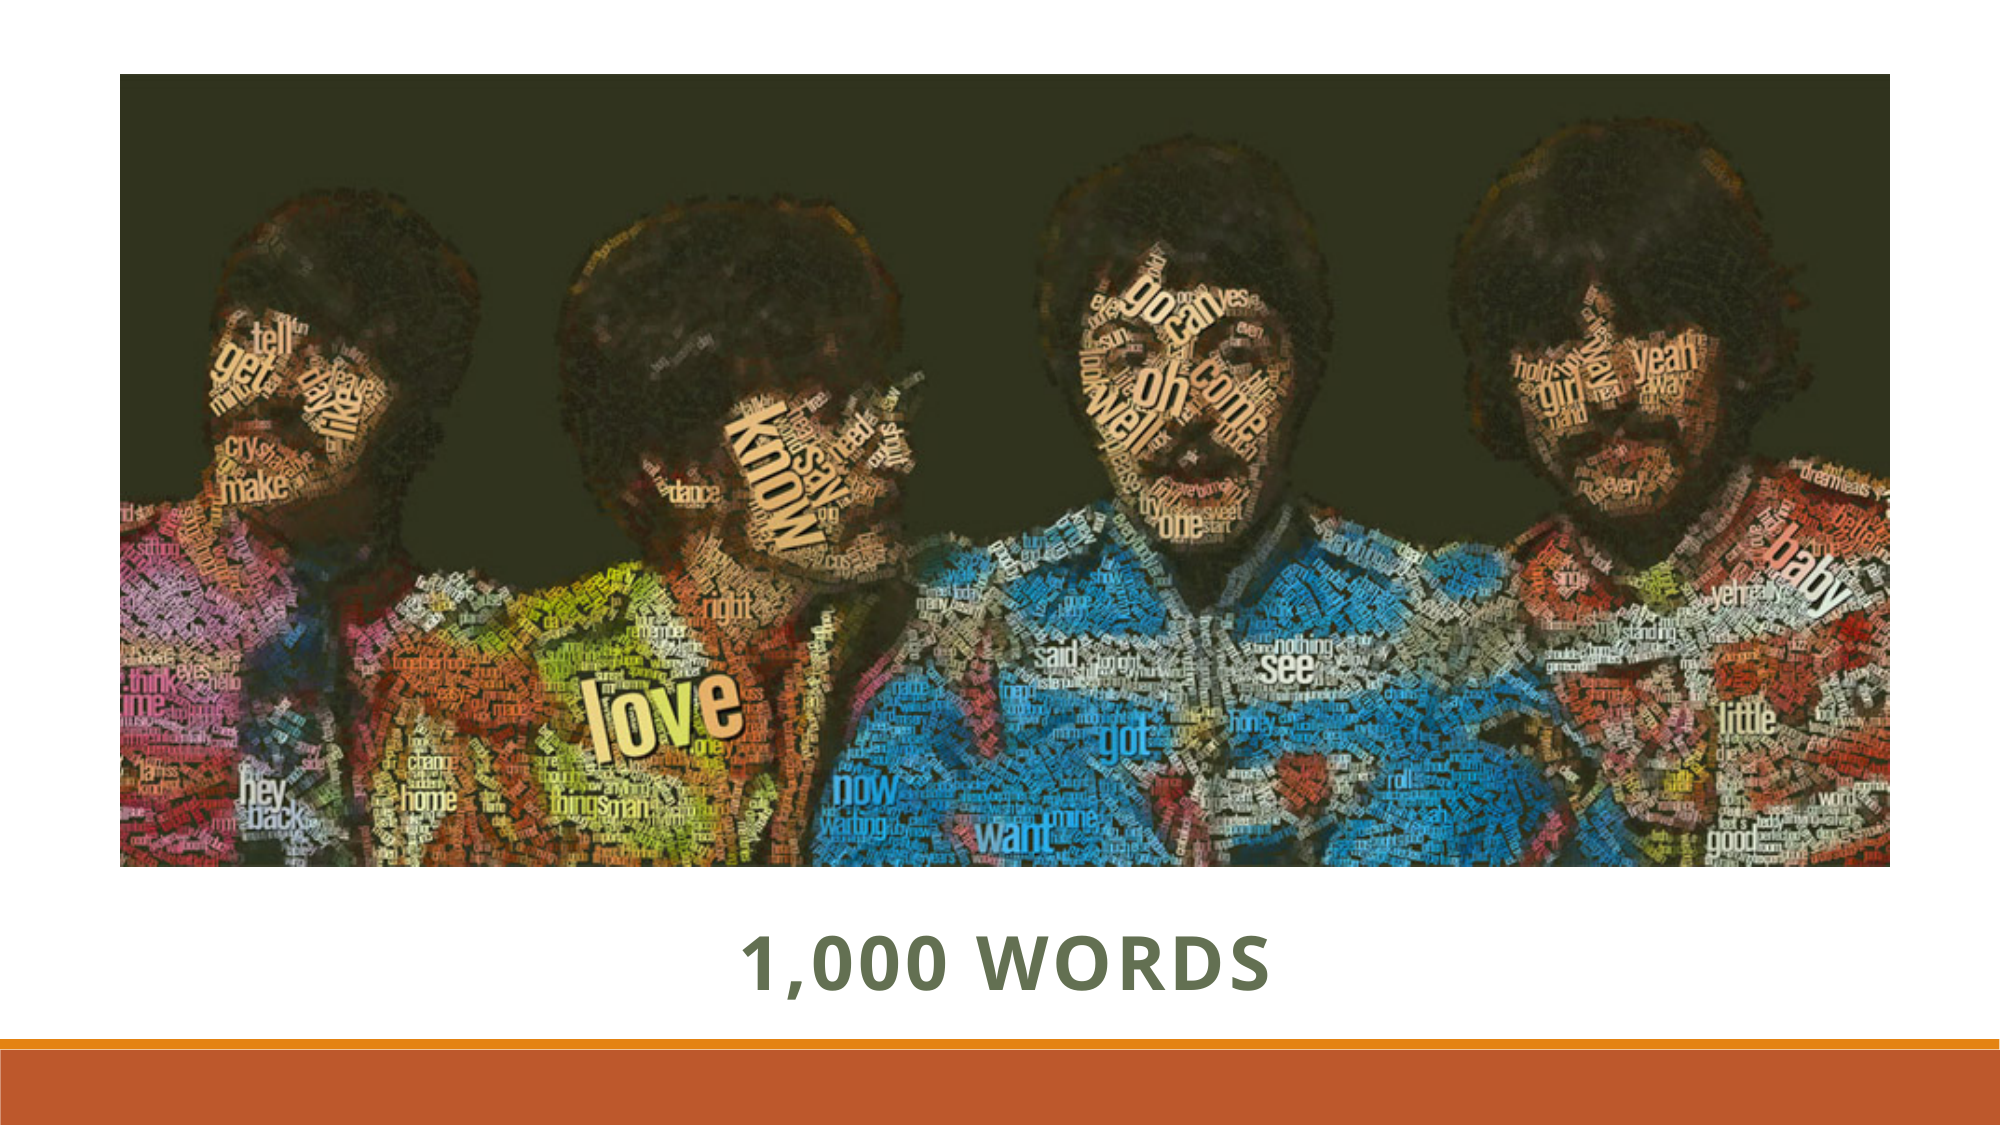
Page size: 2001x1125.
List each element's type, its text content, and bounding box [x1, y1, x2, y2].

subtitle 1,000 Words [180, 918, 1830, 1035]
picture [119, 74, 1891, 867]
